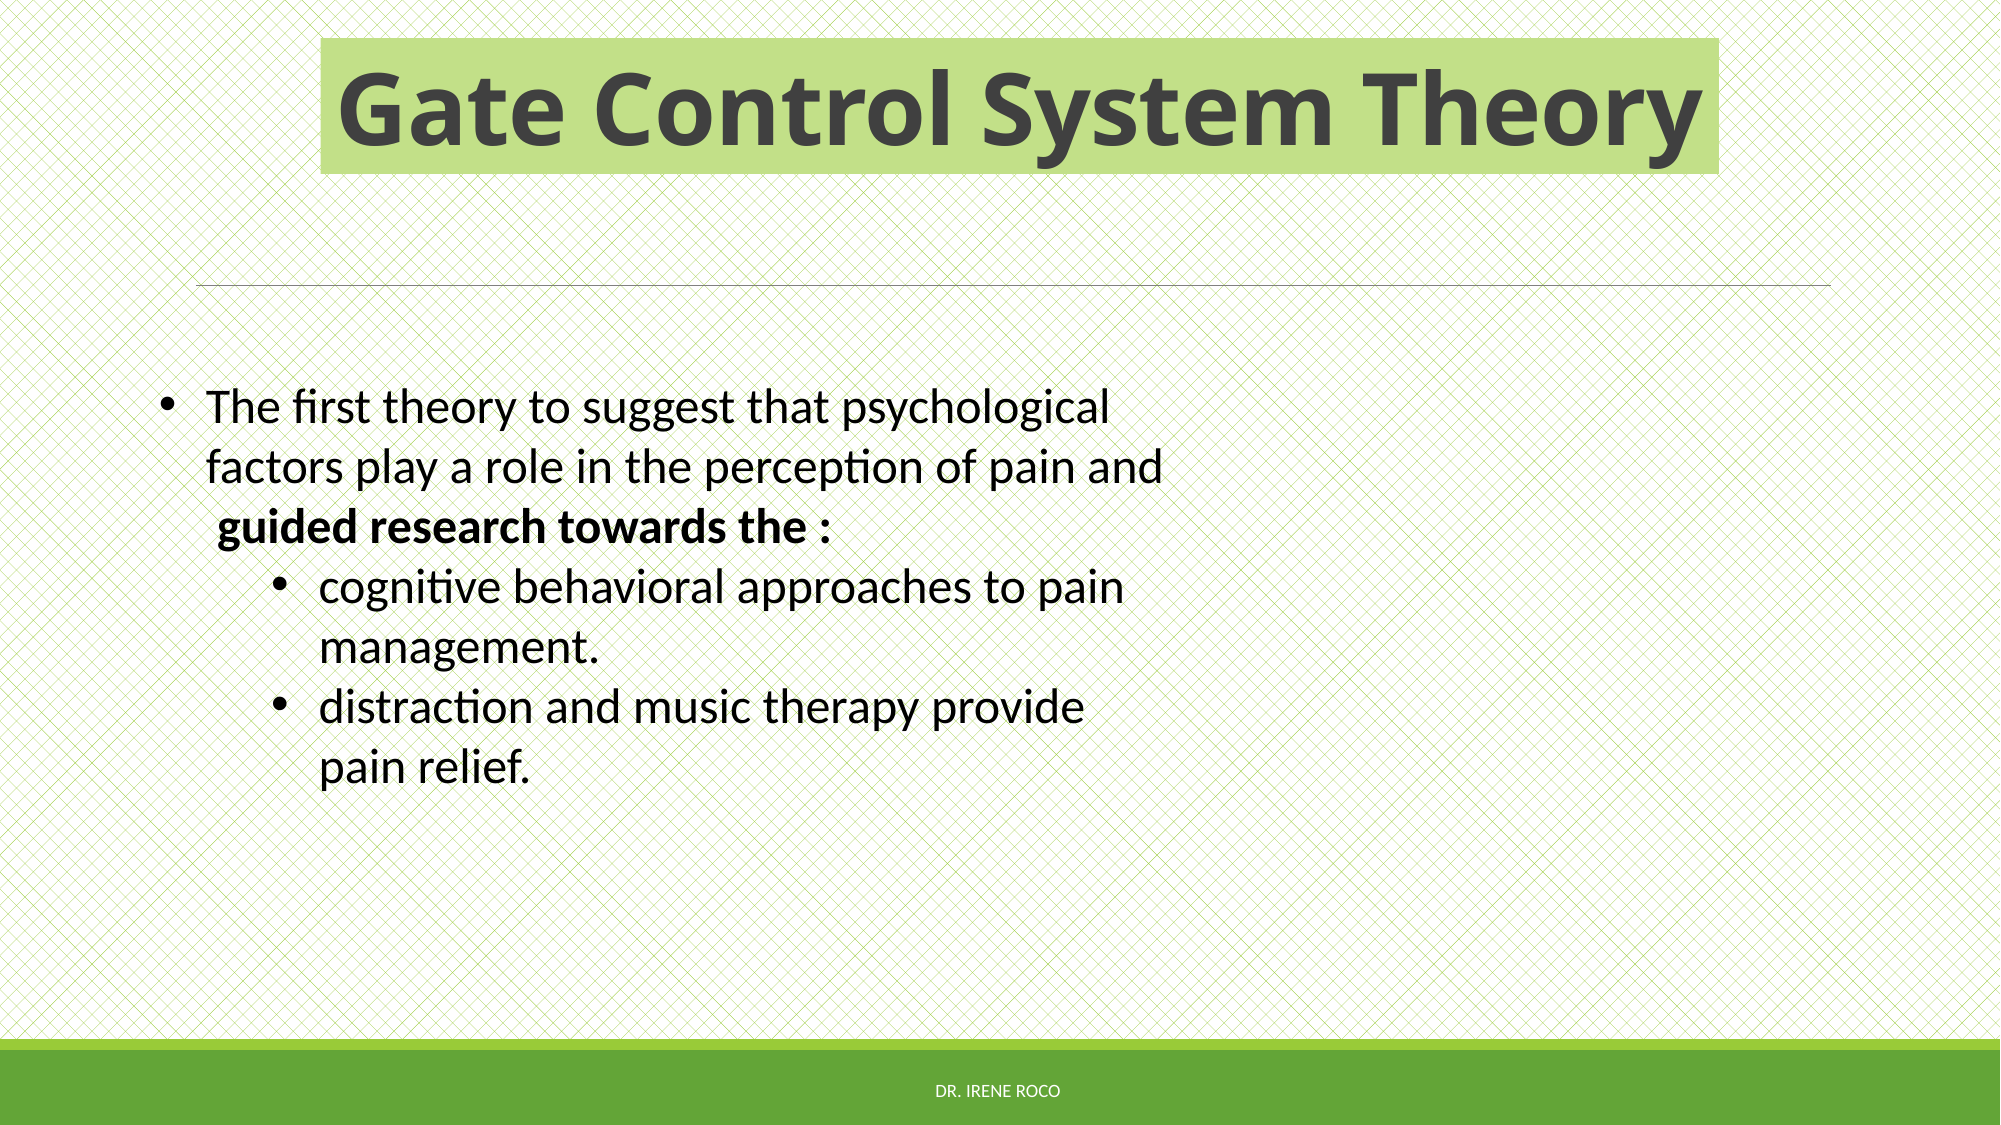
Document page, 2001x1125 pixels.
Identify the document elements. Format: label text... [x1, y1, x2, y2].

footer Dr. Irene Roco [604, 1059, 1396, 1120]
text_box The ﬁrst theory to suggest that psychological factors play a role in the perception of pain and guided research towards the : cognitive behavioral approaches to pain management. distraction and music therapy provide pain relief. [144, 305, 1183, 801]
title Gate Control System Theory [320, 38, 1719, 174]
